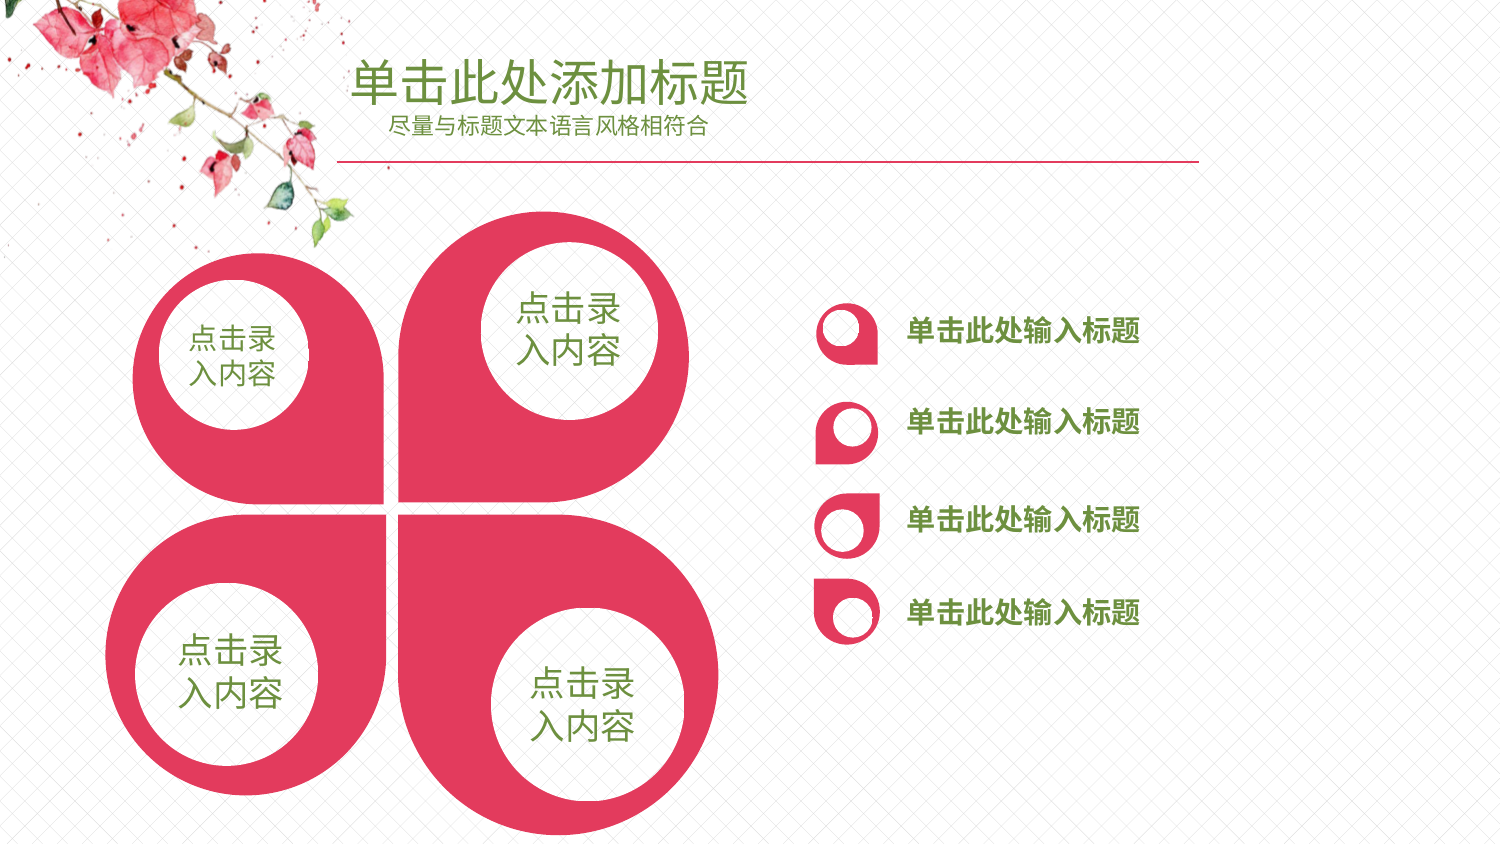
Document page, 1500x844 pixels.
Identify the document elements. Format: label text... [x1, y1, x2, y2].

text_box 单击此处输入标题 [906, 297, 1317, 357]
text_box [397, 211, 689, 503]
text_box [814, 493, 880, 559]
picture [0, 0, 394, 284]
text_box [132, 293, 384, 505]
text_box 单击此处输入标题 [906, 578, 1317, 638]
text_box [105, 514, 387, 796]
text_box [813, 578, 881, 645]
text_box 单击此处输入标题 [906, 388, 1317, 447]
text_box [397, 514, 719, 836]
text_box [815, 302, 878, 365]
text_box 单击此处输入标题 [906, 485, 1317, 545]
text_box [815, 401, 879, 465]
text_box 单击此处添加标题 尽量与标题文本语言风格相符合 [398, 43, 798, 147]
